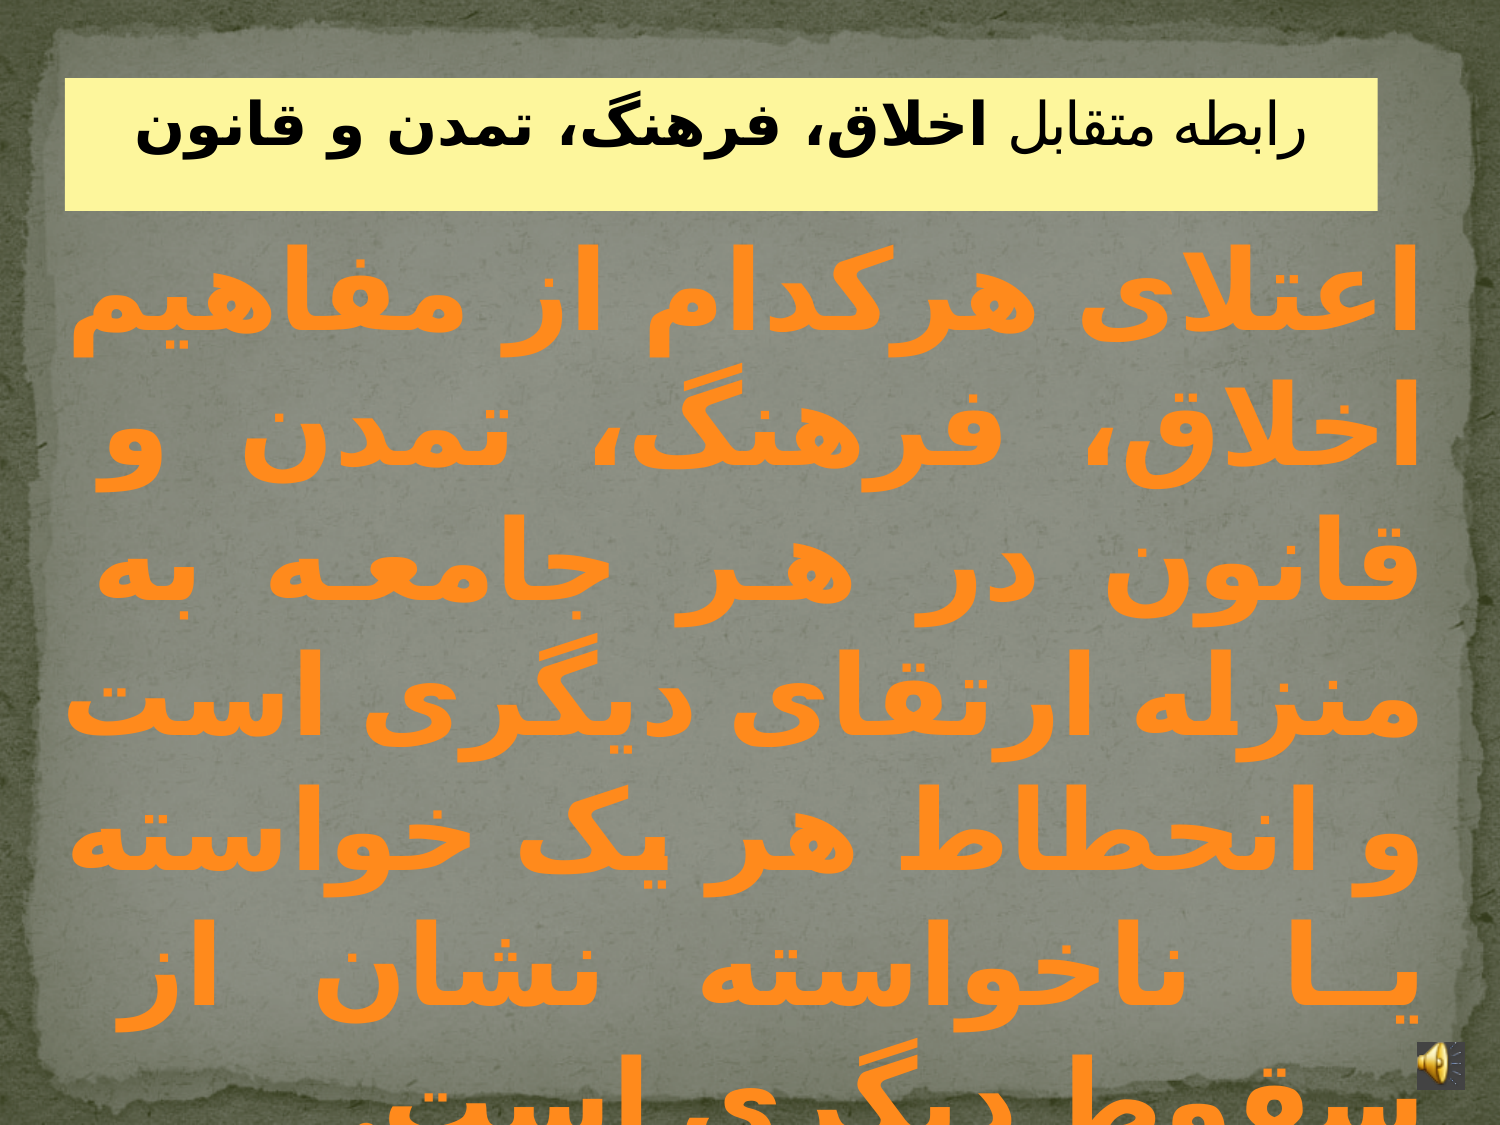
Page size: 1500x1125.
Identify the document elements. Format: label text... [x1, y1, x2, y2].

text_box رابطه متقابل اخلاق، فرهنگ، تمدن و قانون [64, 78, 1378, 210]
text_box اعتلای هرکدام از مفاهیم اخلاق، فرهنگ، تمدن و قانون در هر جامعه به منزله ارتقای دیگری است و انحطاط هر یک خواسته یا ناخواسته نشان از سقوط دیگری است. [46, 210, 1442, 1125]
picture [1418, 1041, 1466, 1091]
